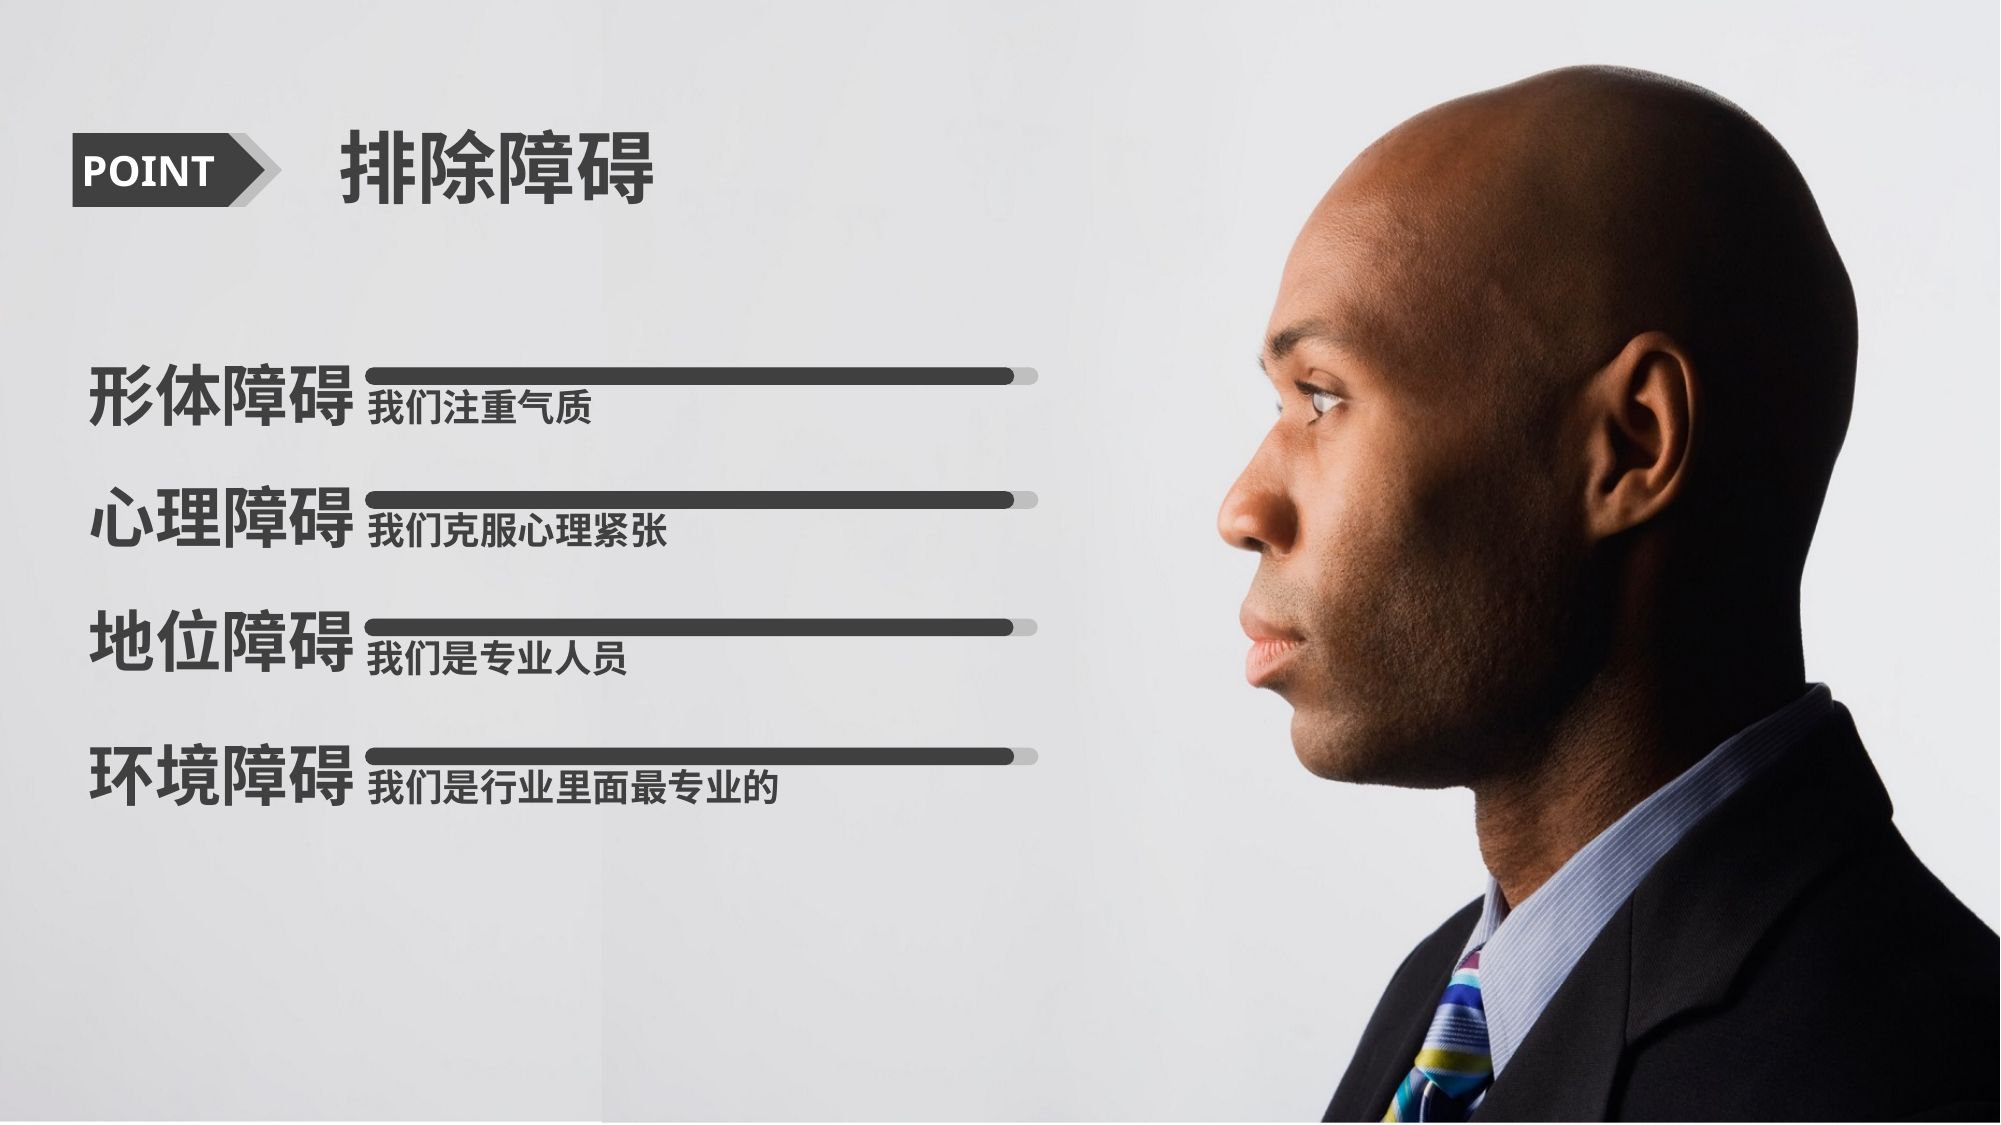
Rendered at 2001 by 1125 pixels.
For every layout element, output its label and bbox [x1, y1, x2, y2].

text_box [73, 346, 1039, 443]
text_box [72, 132, 283, 208]
text_box [364, 618, 1038, 637]
text_box [364, 747, 1039, 766]
text_box [364, 490, 1039, 509]
picture [0, 0, 2000, 1125]
